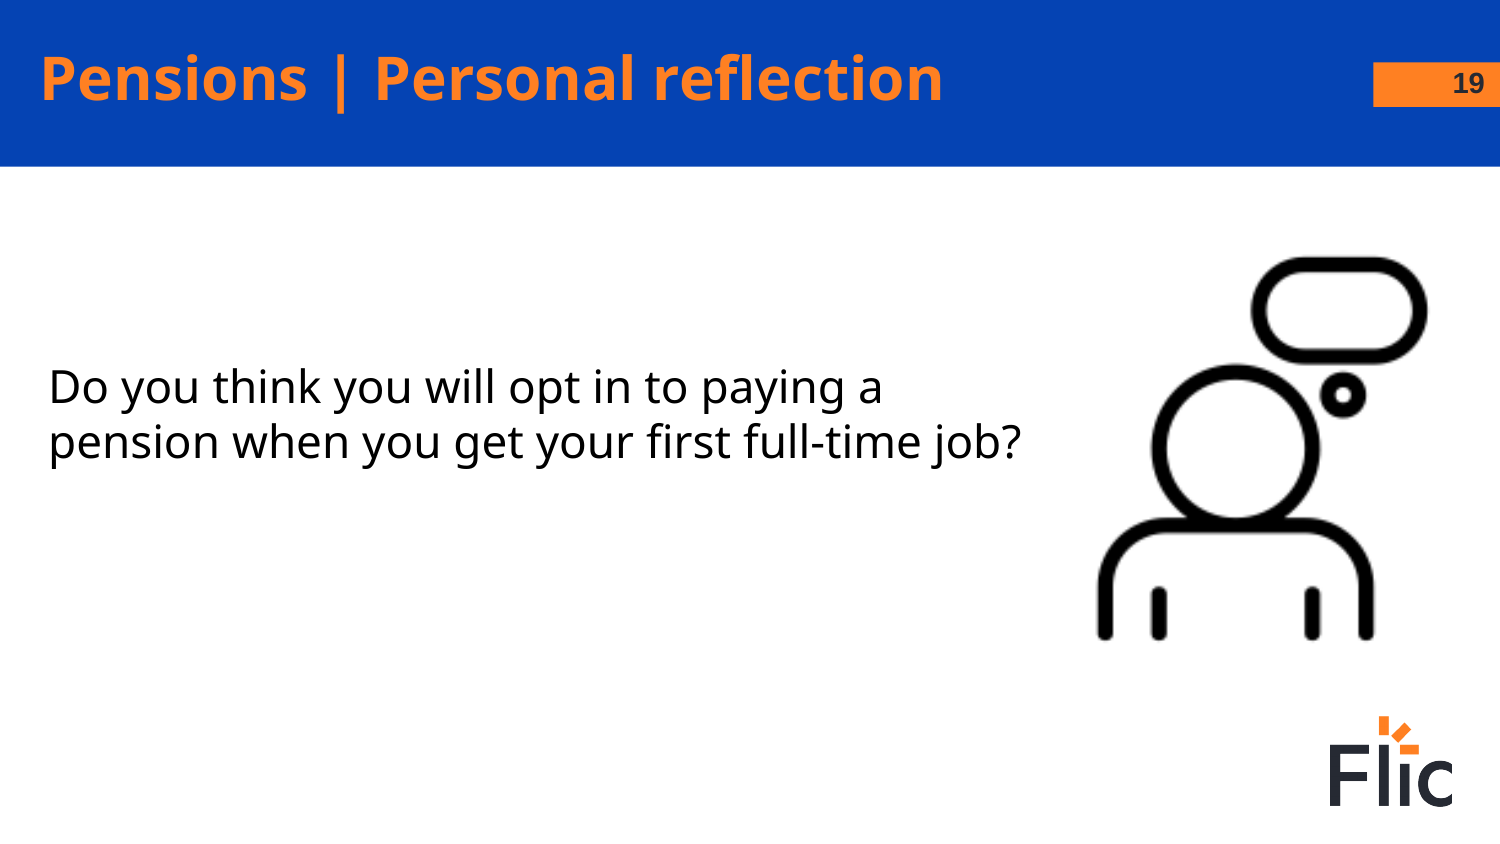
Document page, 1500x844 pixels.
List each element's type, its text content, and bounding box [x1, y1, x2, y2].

text_box Do you think you will opt in to paying a pension when you get your first full-time job? [33, 287, 1033, 623]
picture [1330, 716, 1452, 807]
text_box Pensions | Personal reflection [24, 24, 1142, 128]
slide_number ‹#› [1410, 49, 1500, 115]
picture [1038, 203, 1483, 671]
